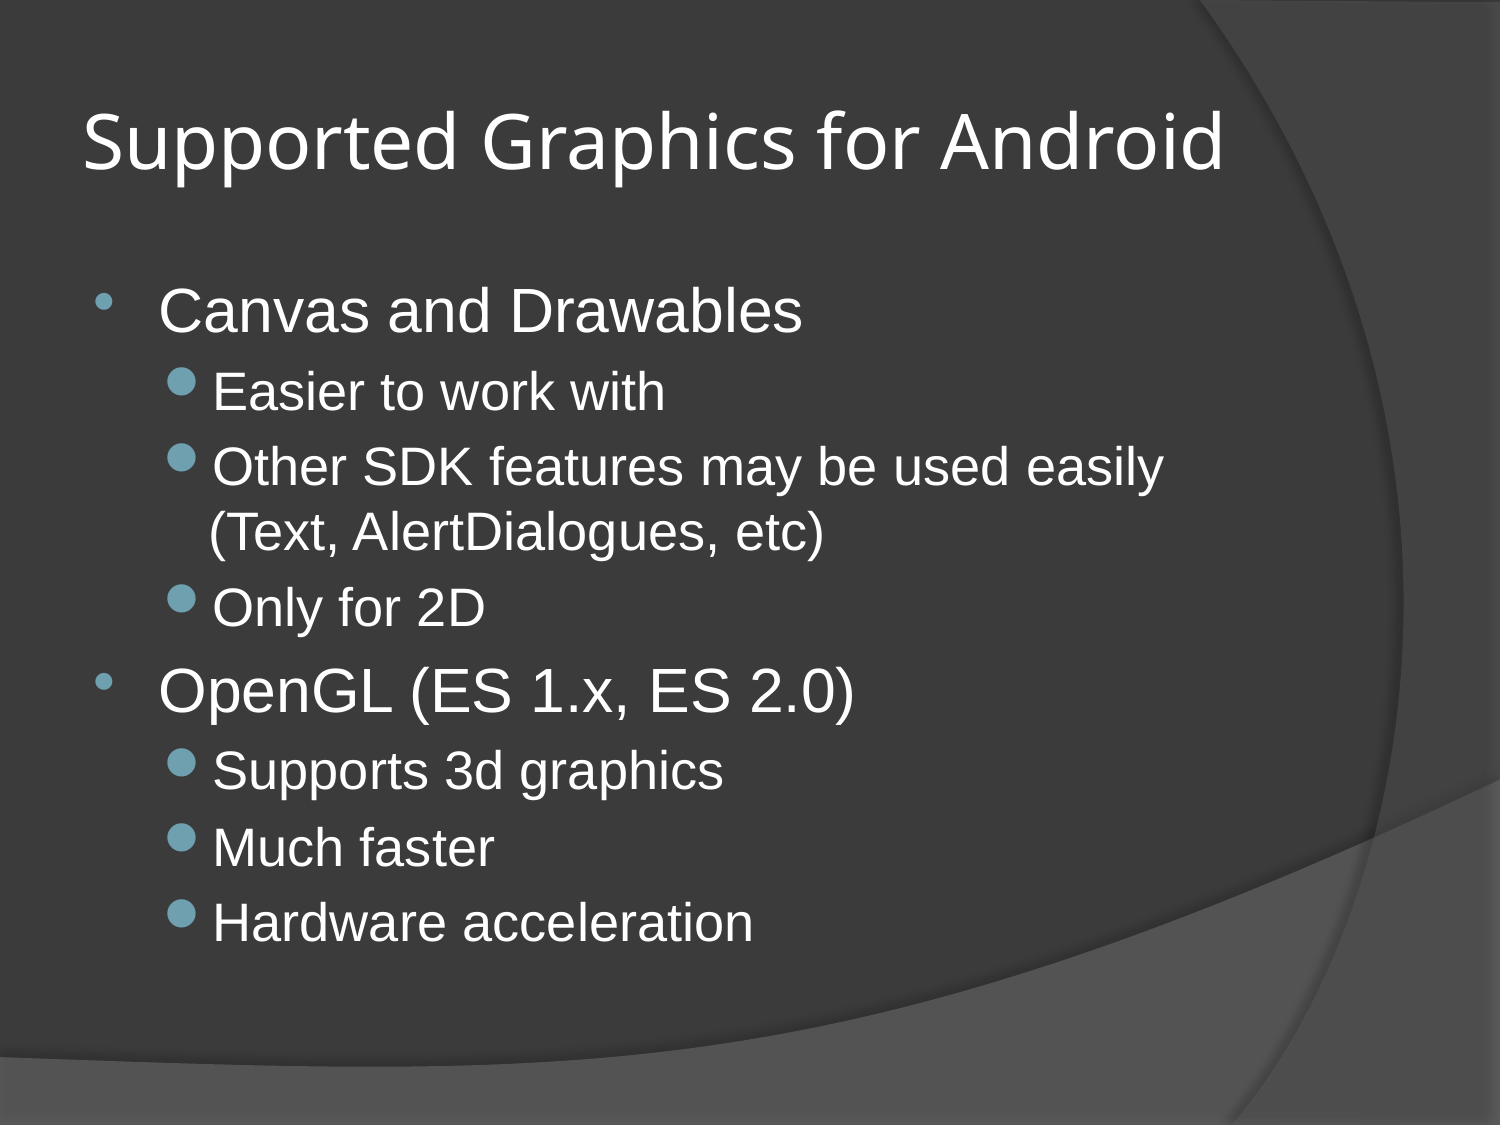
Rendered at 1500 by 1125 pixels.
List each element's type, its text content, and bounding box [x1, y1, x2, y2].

title Supported Graphics for Android [75, 45, 1300, 233]
list Canvas and Drawables Easier to work with Other SDK features may be used easily (Text, AlertDialogues, etc) Only for 2D OpenGL (ES 1.x, ES 2.0) Supports 3d graphics Much faster Hardware acceleration [75, 262, 1300, 1005]
